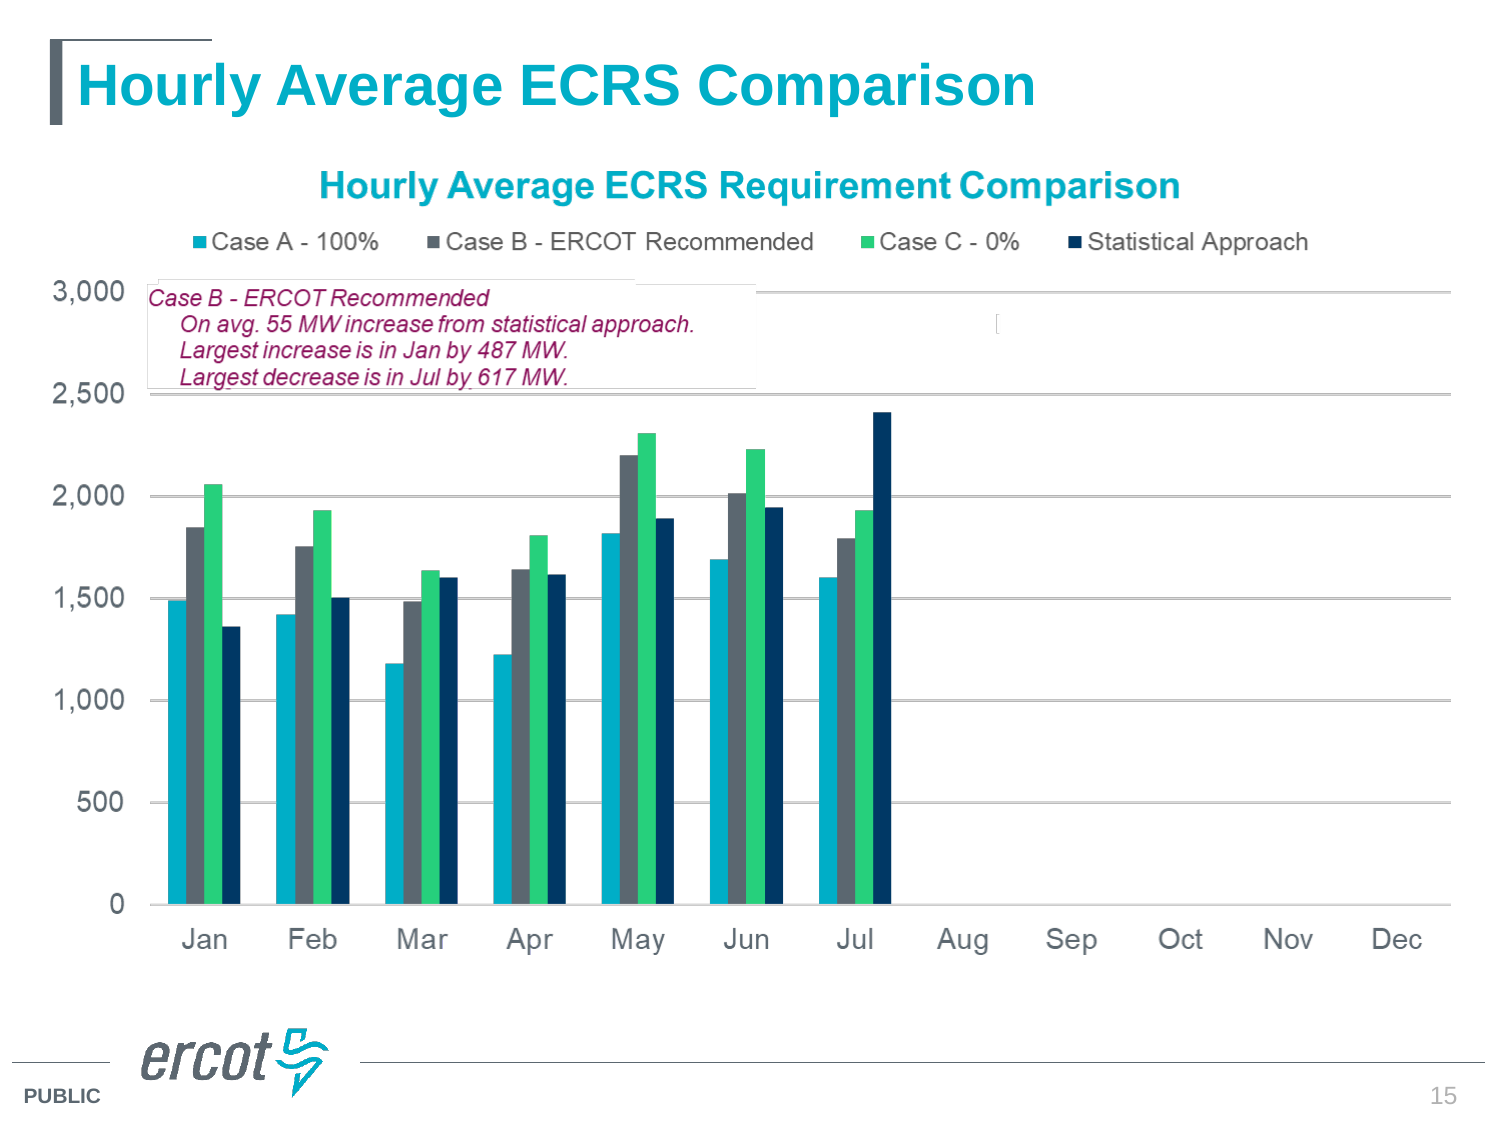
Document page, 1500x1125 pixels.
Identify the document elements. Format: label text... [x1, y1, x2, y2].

picture [49, 148, 1451, 977]
picture [137, 1024, 332, 1100]
slide_number 15 [1400, 1076, 1488, 1113]
title Hourly Average ECRS Comparison [62, 39, 1450, 125]
